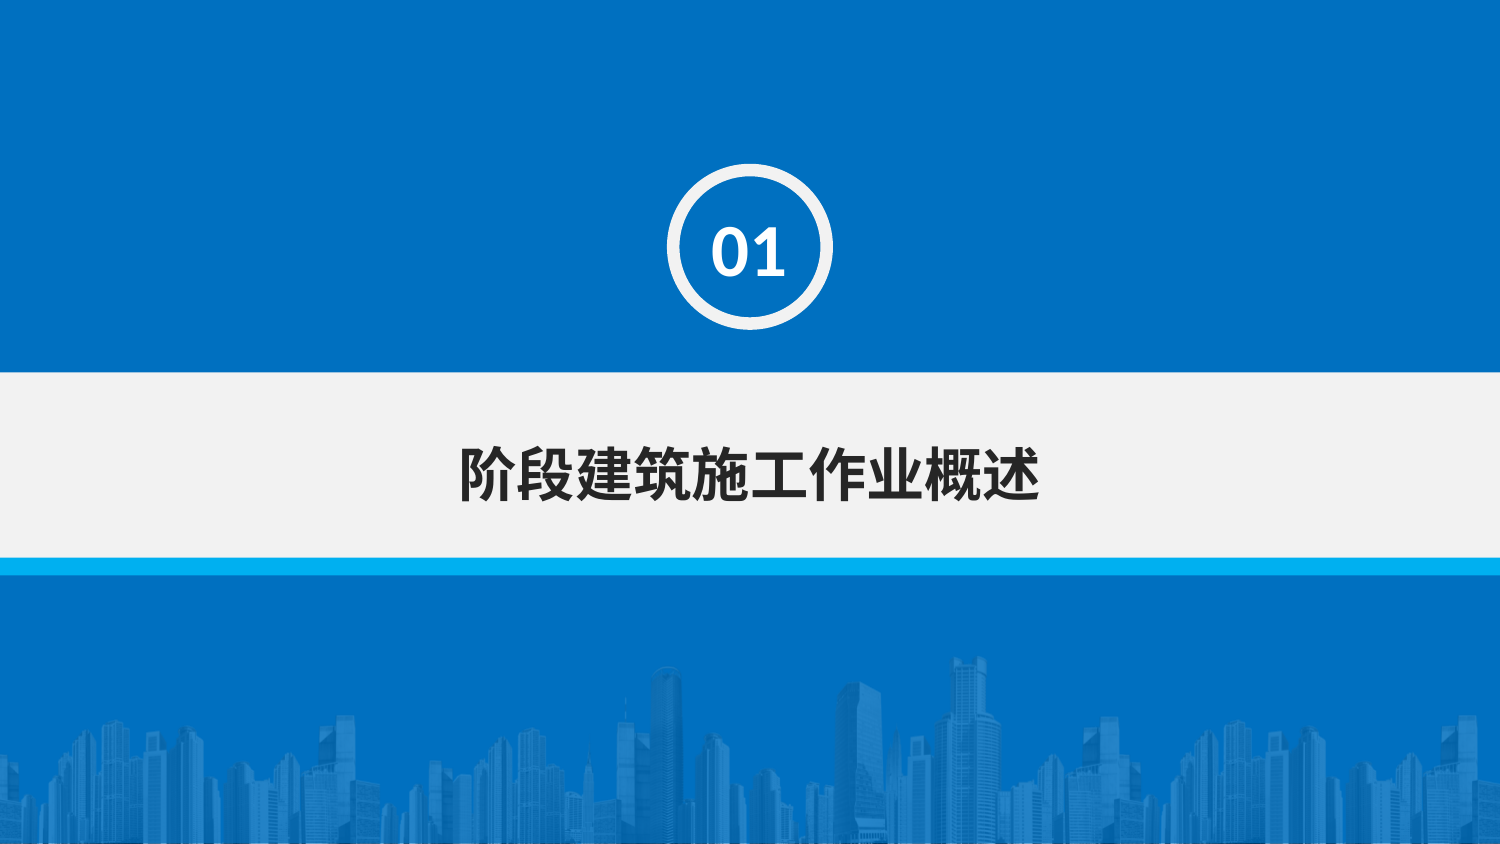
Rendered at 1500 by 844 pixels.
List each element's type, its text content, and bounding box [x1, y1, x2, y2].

text_box 01 [671, 167, 829, 326]
picture [0, 484, 1500, 557]
text_box [0, 0, 1500, 370]
text_box 阶段建筑施工作业概述 [430, 430, 1069, 482]
text_box [0, 370, 1500, 483]
picture [0, 576, 1500, 844]
